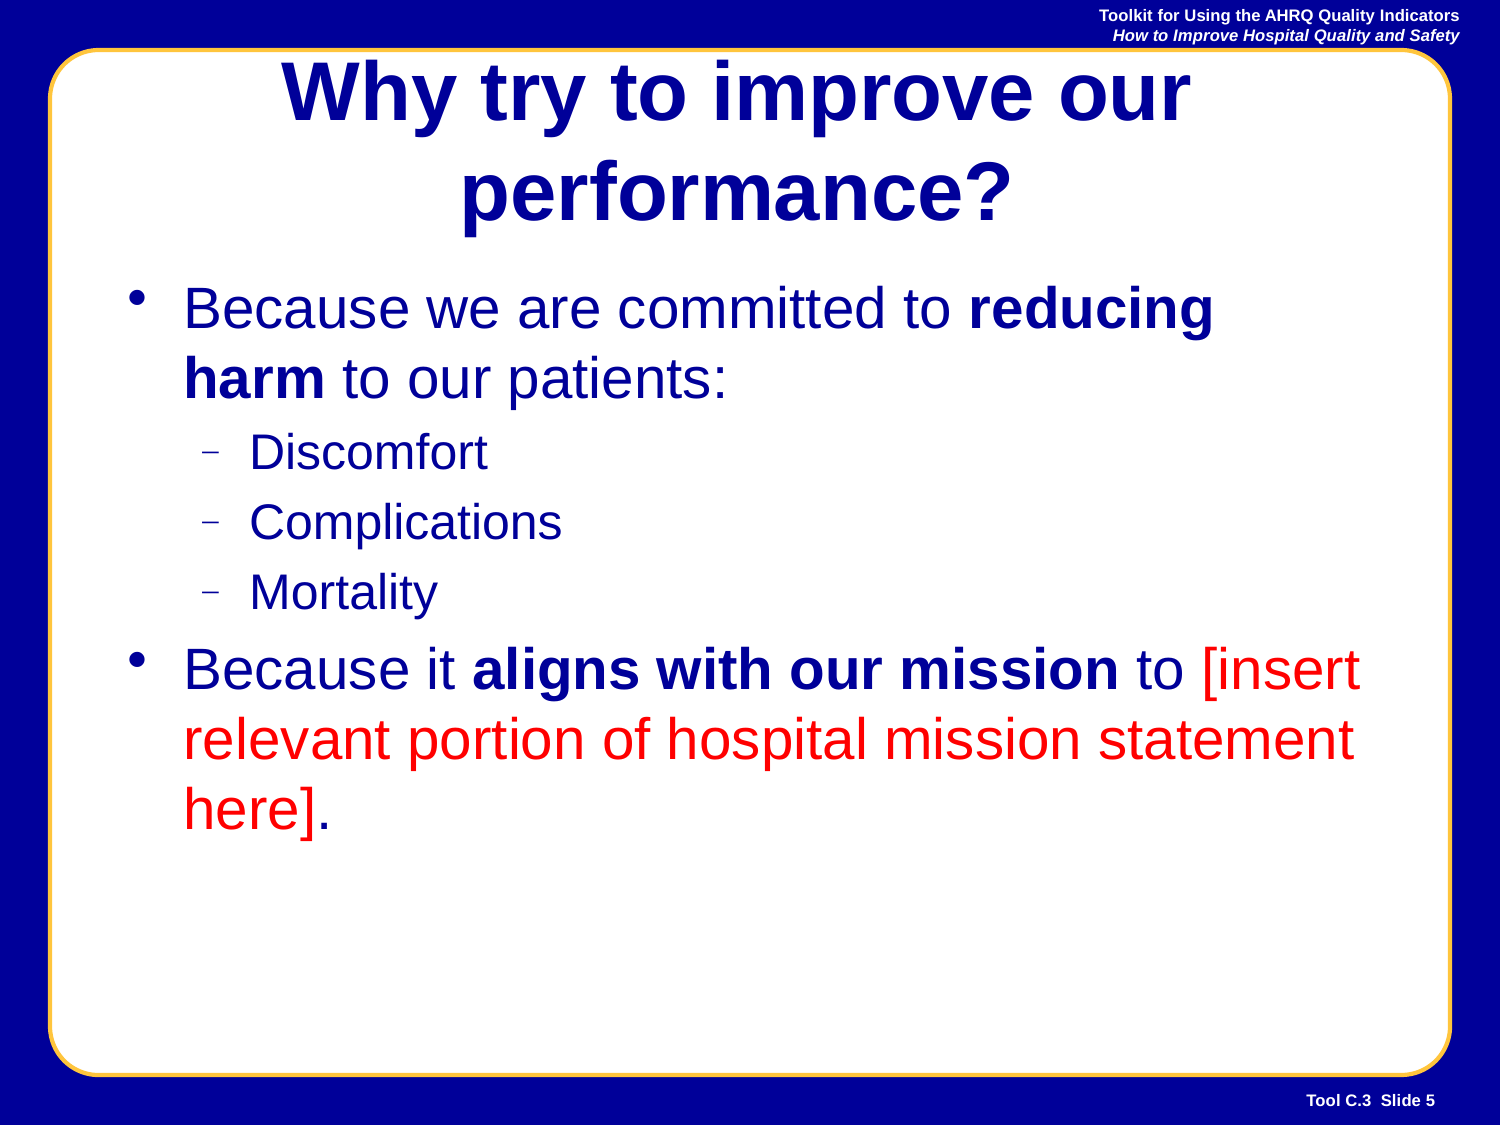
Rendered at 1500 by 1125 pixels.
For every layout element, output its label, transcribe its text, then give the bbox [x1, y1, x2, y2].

title Why try to improve our performance? [87, 74, 1388, 201]
list Because we are committed to reducing harm to our patients: Discomfort Complications Mortality Because it aligns with our mission to [insert relevant portion of hospital mission statement here]. [111, 261, 1387, 976]
